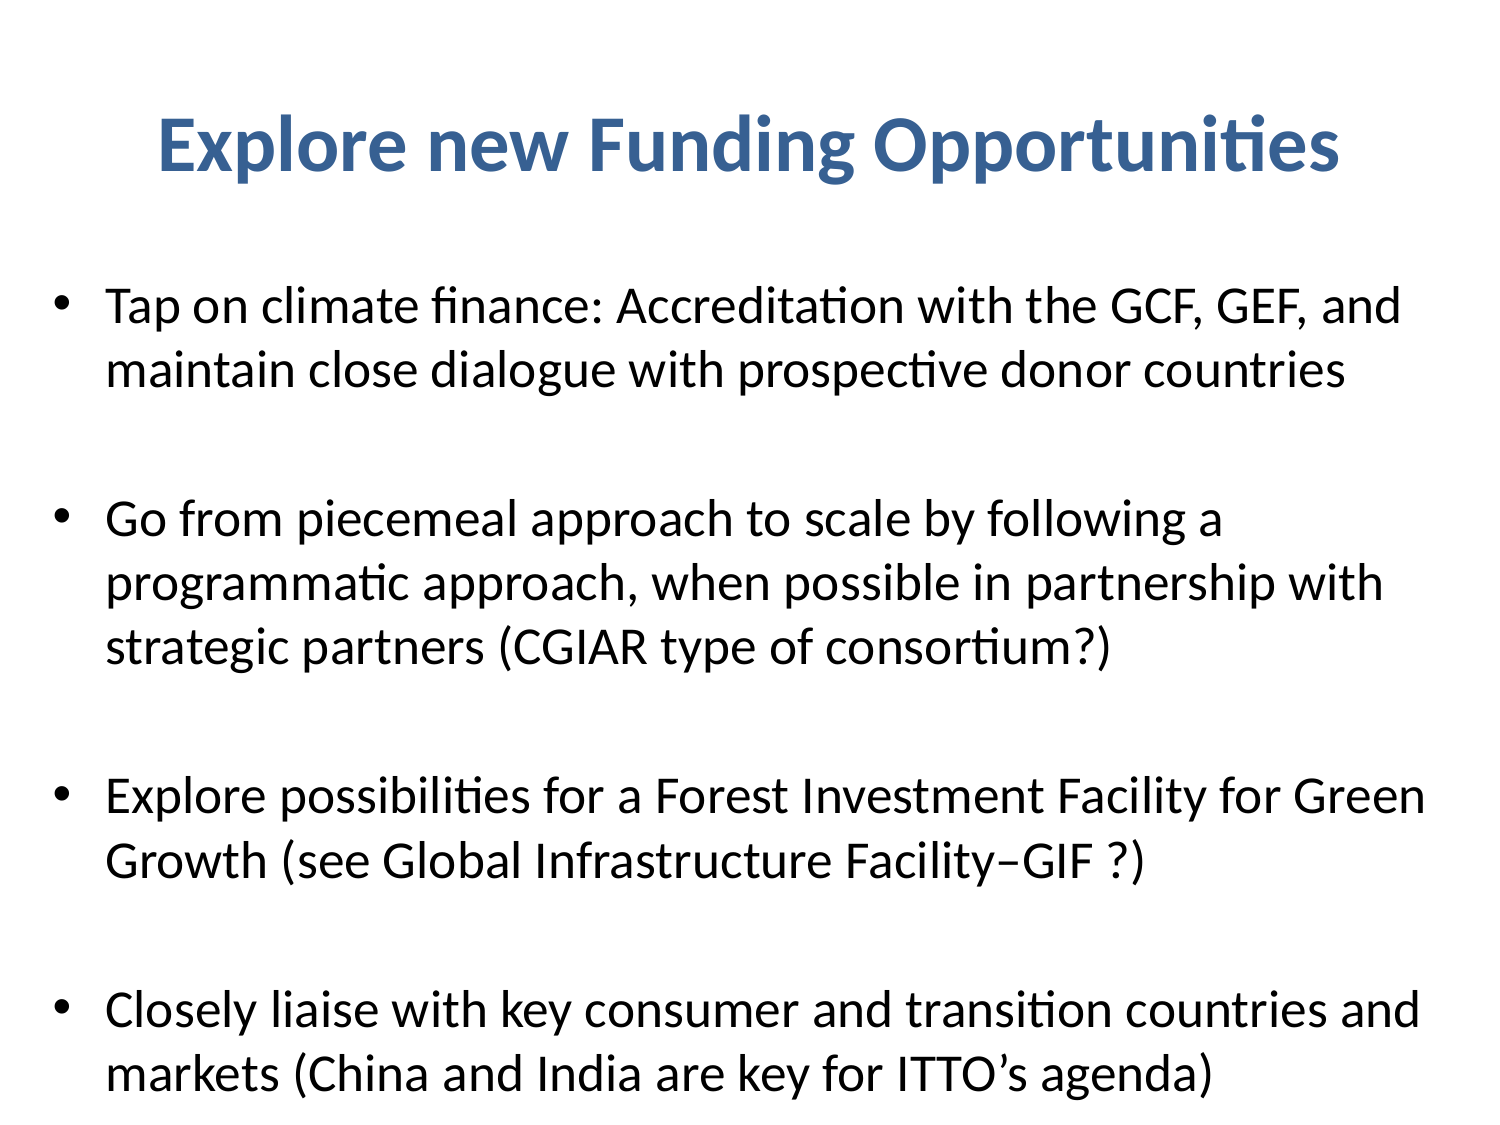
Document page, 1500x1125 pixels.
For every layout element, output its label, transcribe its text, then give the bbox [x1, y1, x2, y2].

title Explore new Funding Opportunities [75, 45, 1425, 233]
list Tap on climate finance: Accreditation with the GCF, GEF, and maintain close dialogue with prospective donor countries Go from piecemeal approach to scale by following a programmatic approach, when possible in partnership with strategic partners (CGIAR type of consortium?) Explore possibilities for a Forest Investment Facility for Green Growth (see Global Infrastructure Facility–GIF ?) Closely liaise with key consumer and transition countries and markets (China and India are key for ITTO’s agenda) [37, 262, 1500, 1125]
